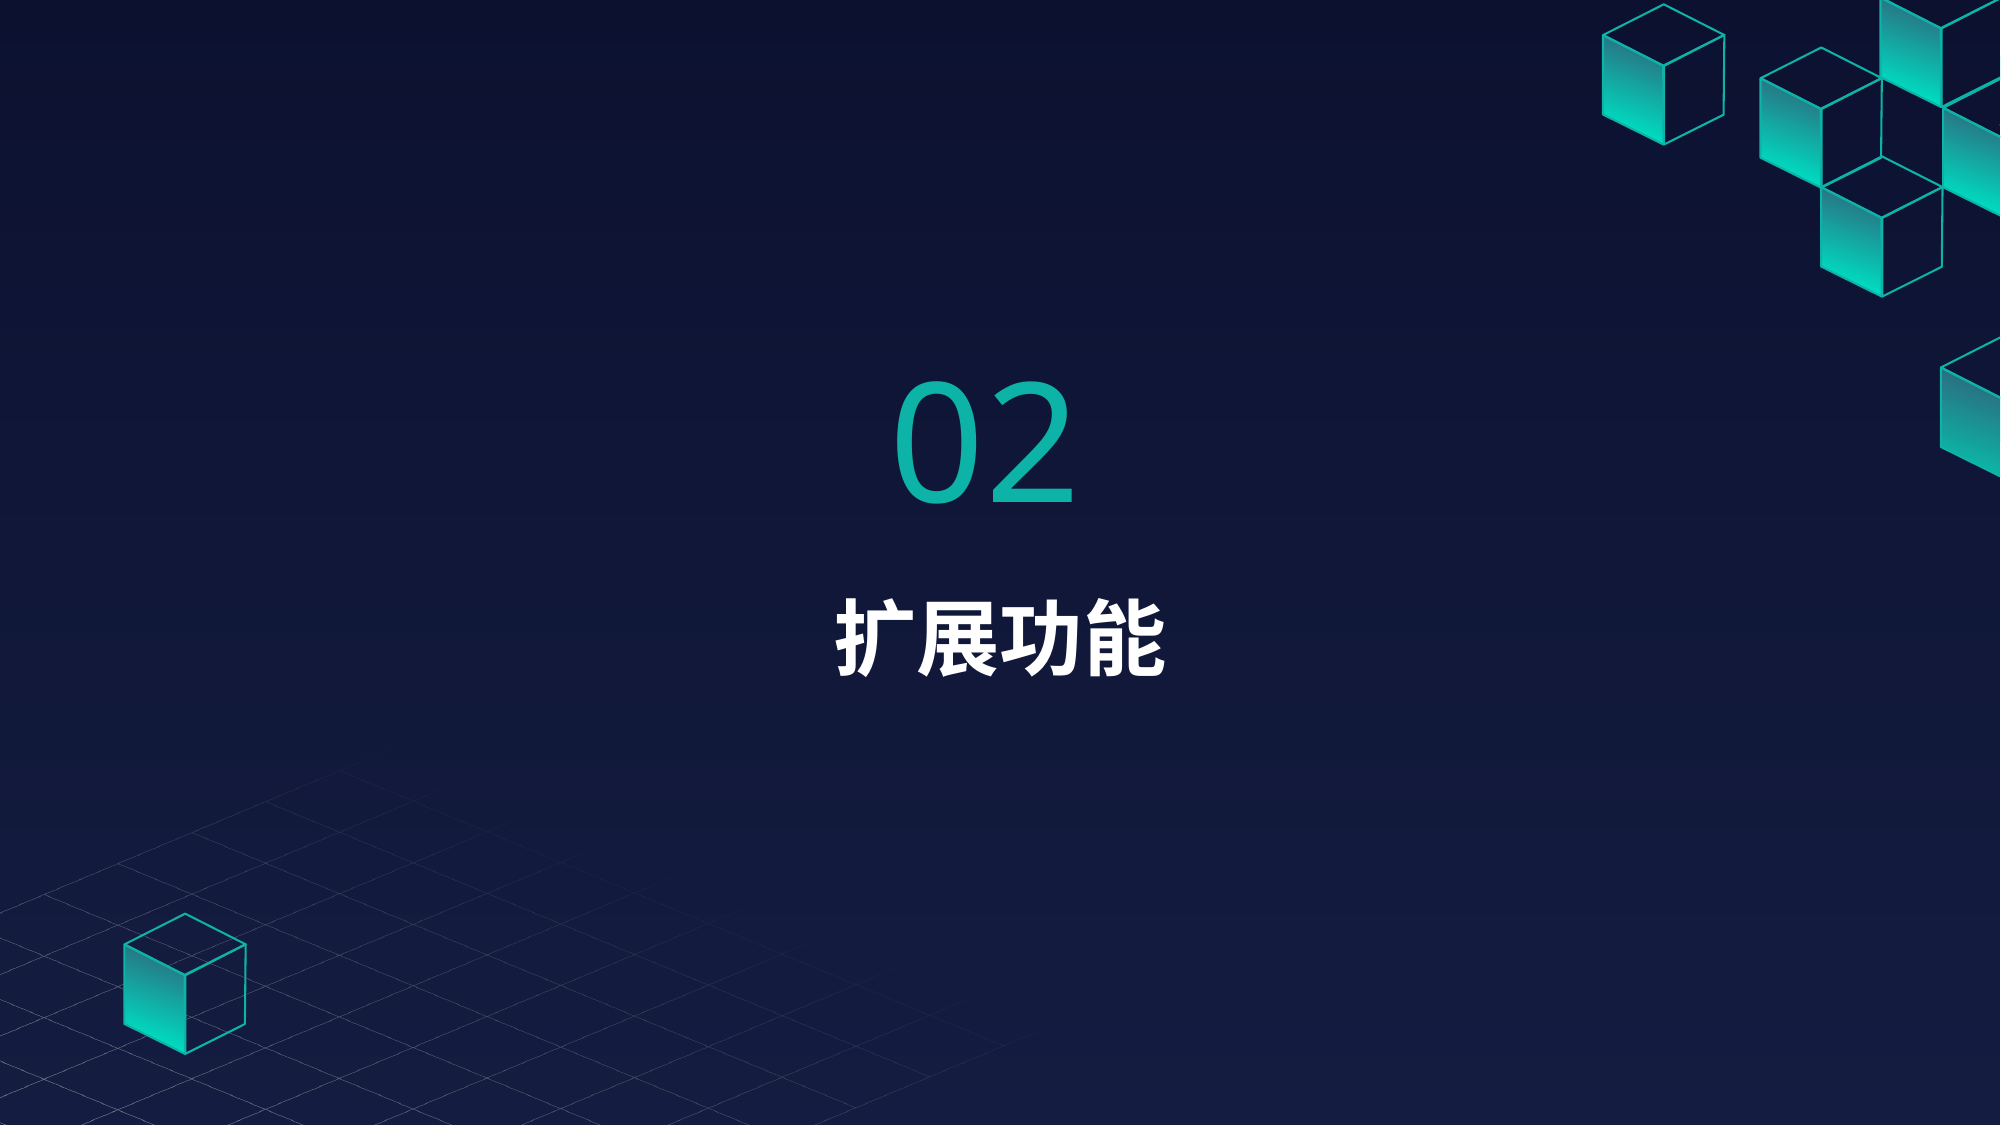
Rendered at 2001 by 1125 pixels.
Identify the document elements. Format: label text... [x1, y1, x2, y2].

picture [0, 739, 1078, 1125]
text_box 02 [875, 328, 1125, 544]
text_box 扩展功能 [520, 579, 1480, 694]
